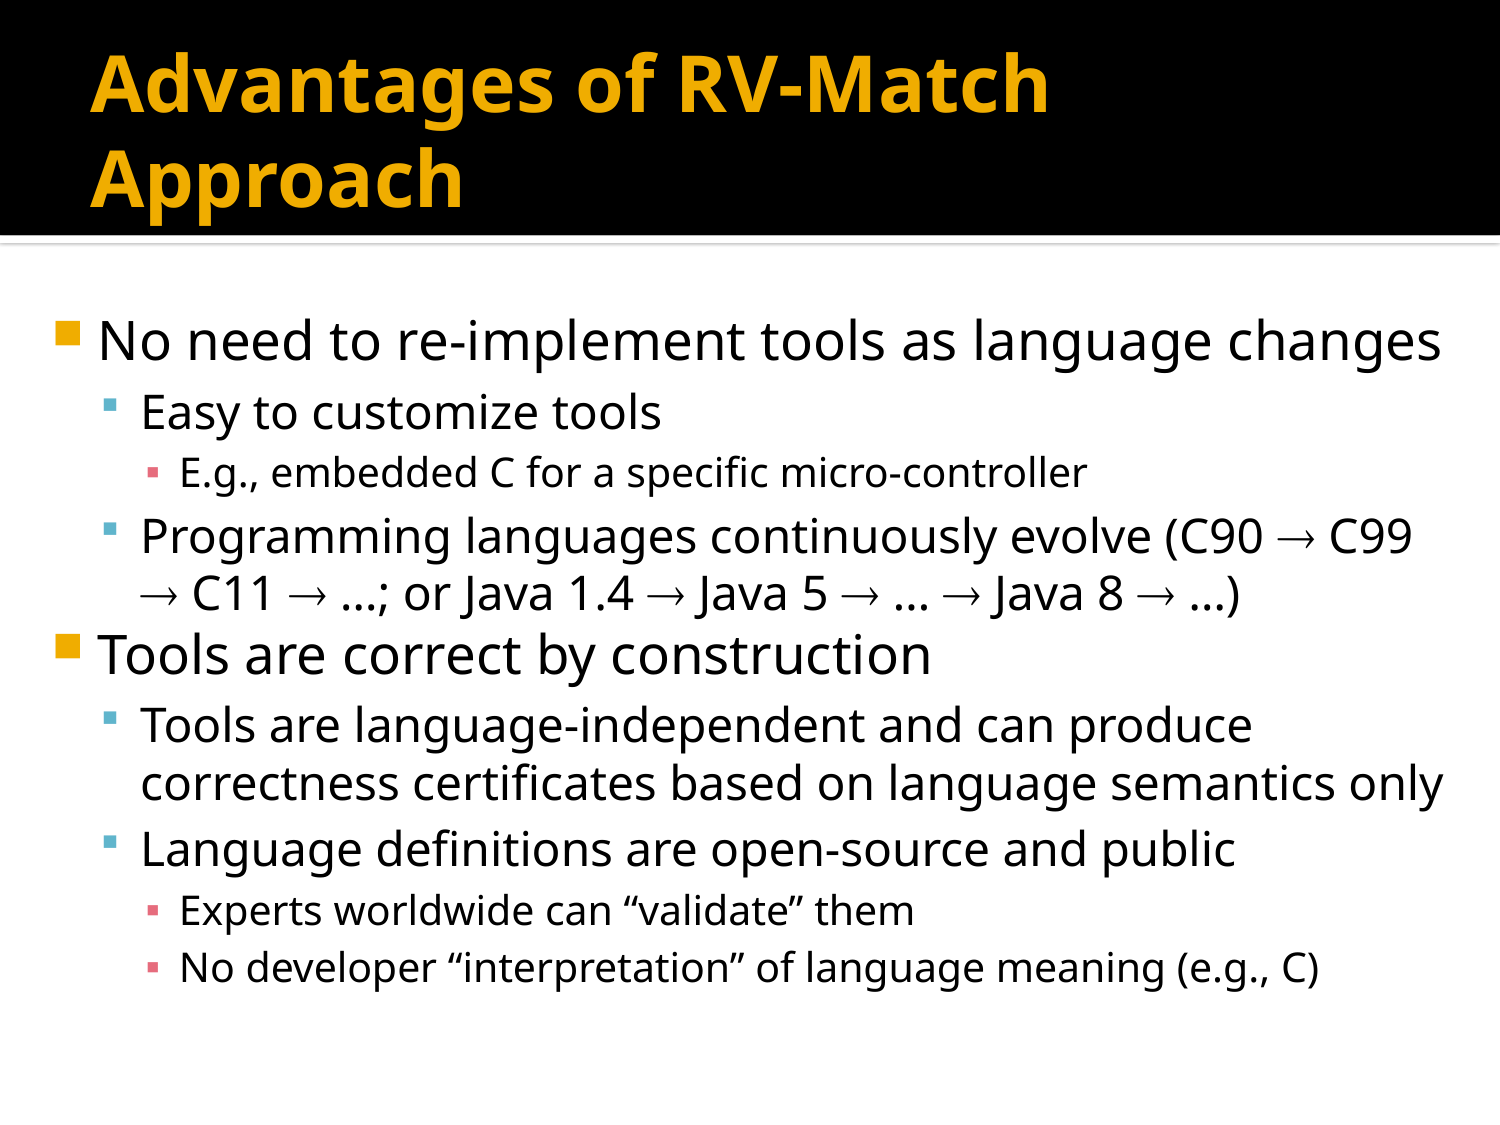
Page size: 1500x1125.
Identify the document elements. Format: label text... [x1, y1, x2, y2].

title Advantages of RV-Match Approach [75, 25, 1425, 231]
list No need to re-implement tools as language changes Easy to customize tools E.g., embedded C for a specific micro-controller Programming languages continuously evolve (C90  C99  C11  …; or Java 1.4  Java 5  …  Java 8  …) Tools are correct by construction Tools are language-independent and can produce correctness certificates based on language semantics only Language definitions are open-source and public Experts worldwide can “validate” them No developer “interpretation” of language meaning (e.g., C) [24, 291, 1463, 1050]
